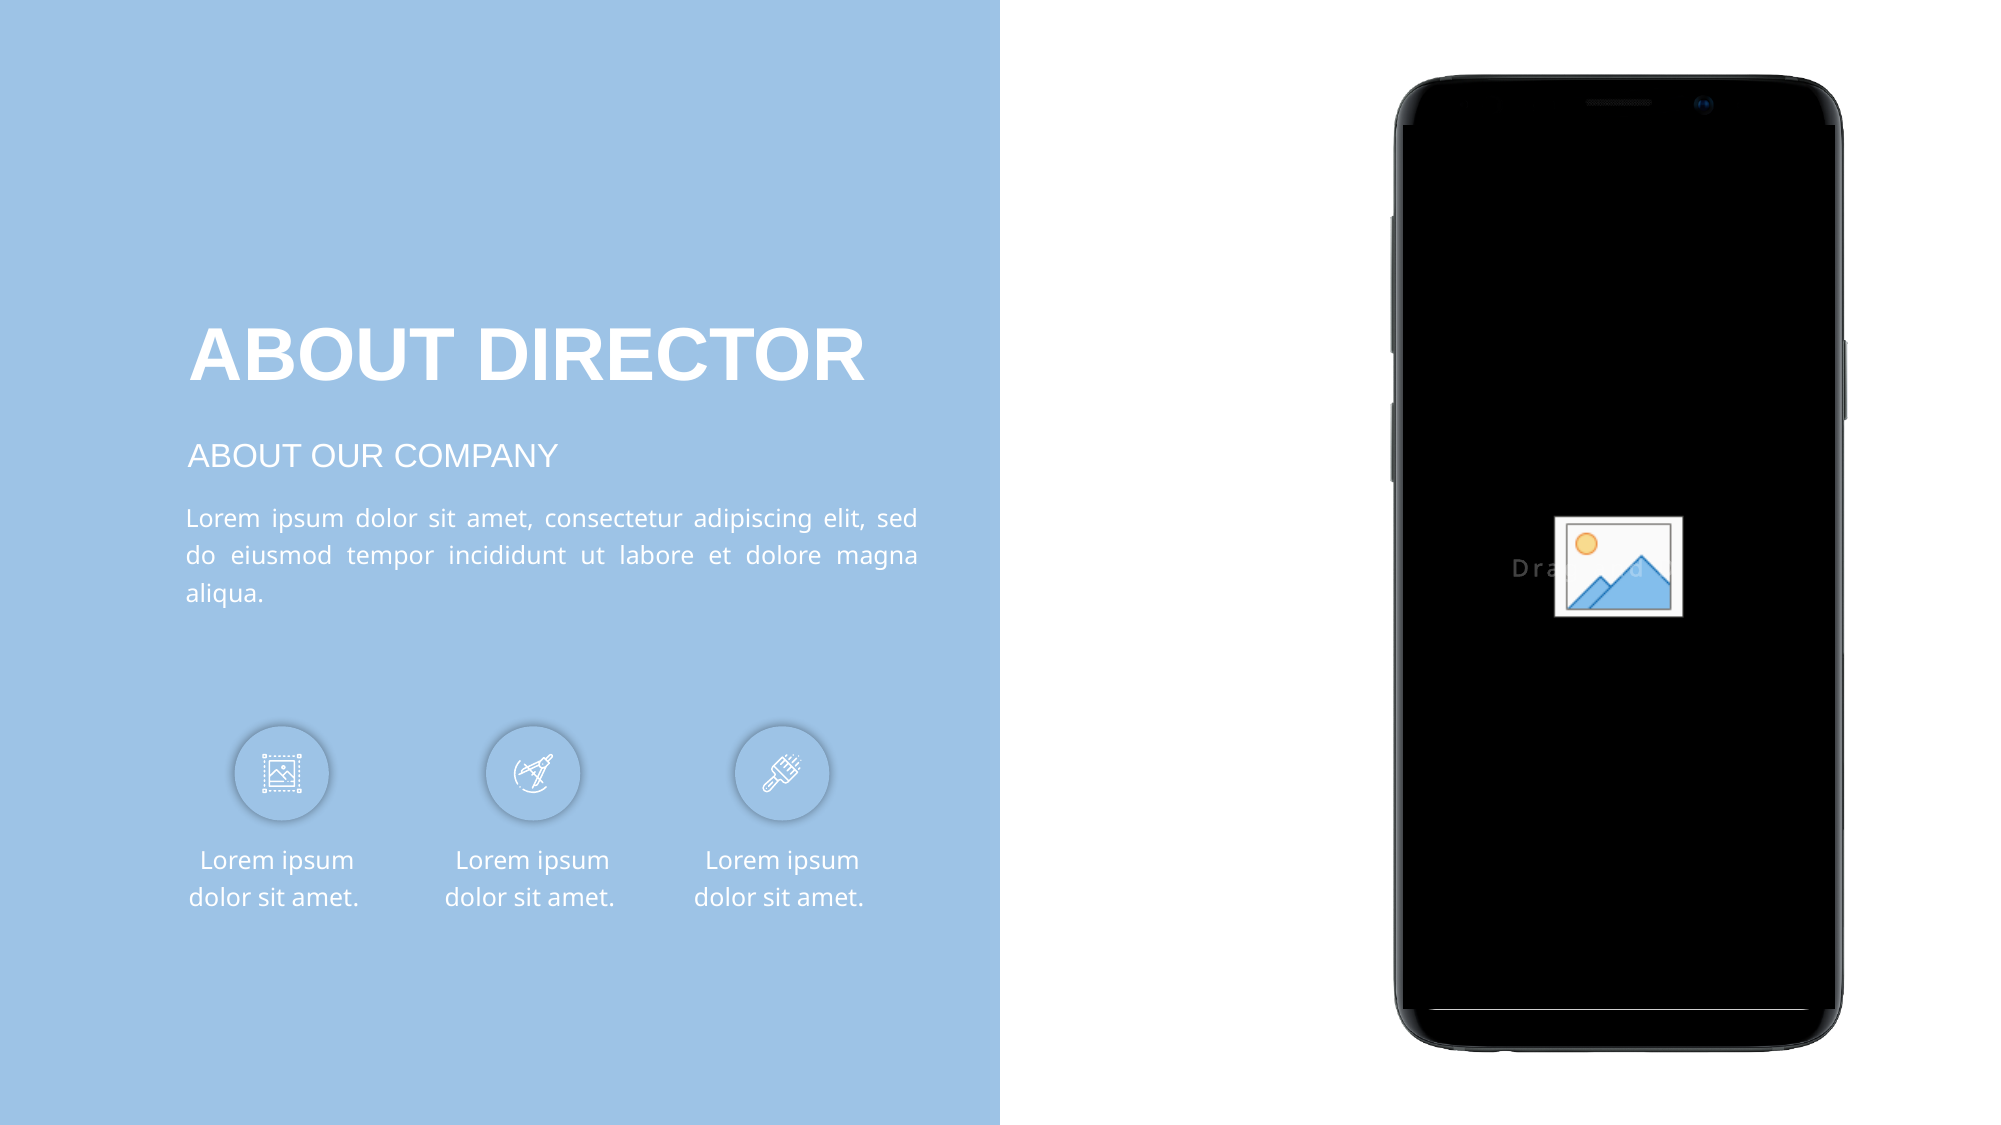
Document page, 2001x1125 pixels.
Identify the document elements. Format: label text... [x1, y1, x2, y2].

text_box Lorem ipsum dolor sit amet. [436, 836, 630, 912]
text_box [762, 754, 802, 793]
text_box [268, 760, 296, 787]
text_box [292, 788, 302, 794]
text_box Lorem ipsum dolor sit amet. [691, 836, 874, 912]
text_box [734, 725, 830, 822]
text_box [234, 725, 330, 822]
text_box [0, 0, 1001, 1125]
text_box [485, 725, 581, 822]
text_box ABOUT OUR COMPANY [187, 434, 560, 475]
text_box [522, 786, 547, 794]
text_box [518, 753, 554, 789]
text_box ABOUT DIRECTOR [188, 305, 868, 396]
text_box [292, 753, 302, 759]
text_box Lorem ipsum dolor sit amet, consectetur adipiscing elit, sed do eiusmod tempor incididunt ut labore et dolore magna aliqua. [185, 495, 920, 608]
text_box Lorem ipsum dolor sit amet. [185, 836, 369, 912]
picture [1382, 62, 1858, 1063]
text_box [513, 760, 521, 785]
